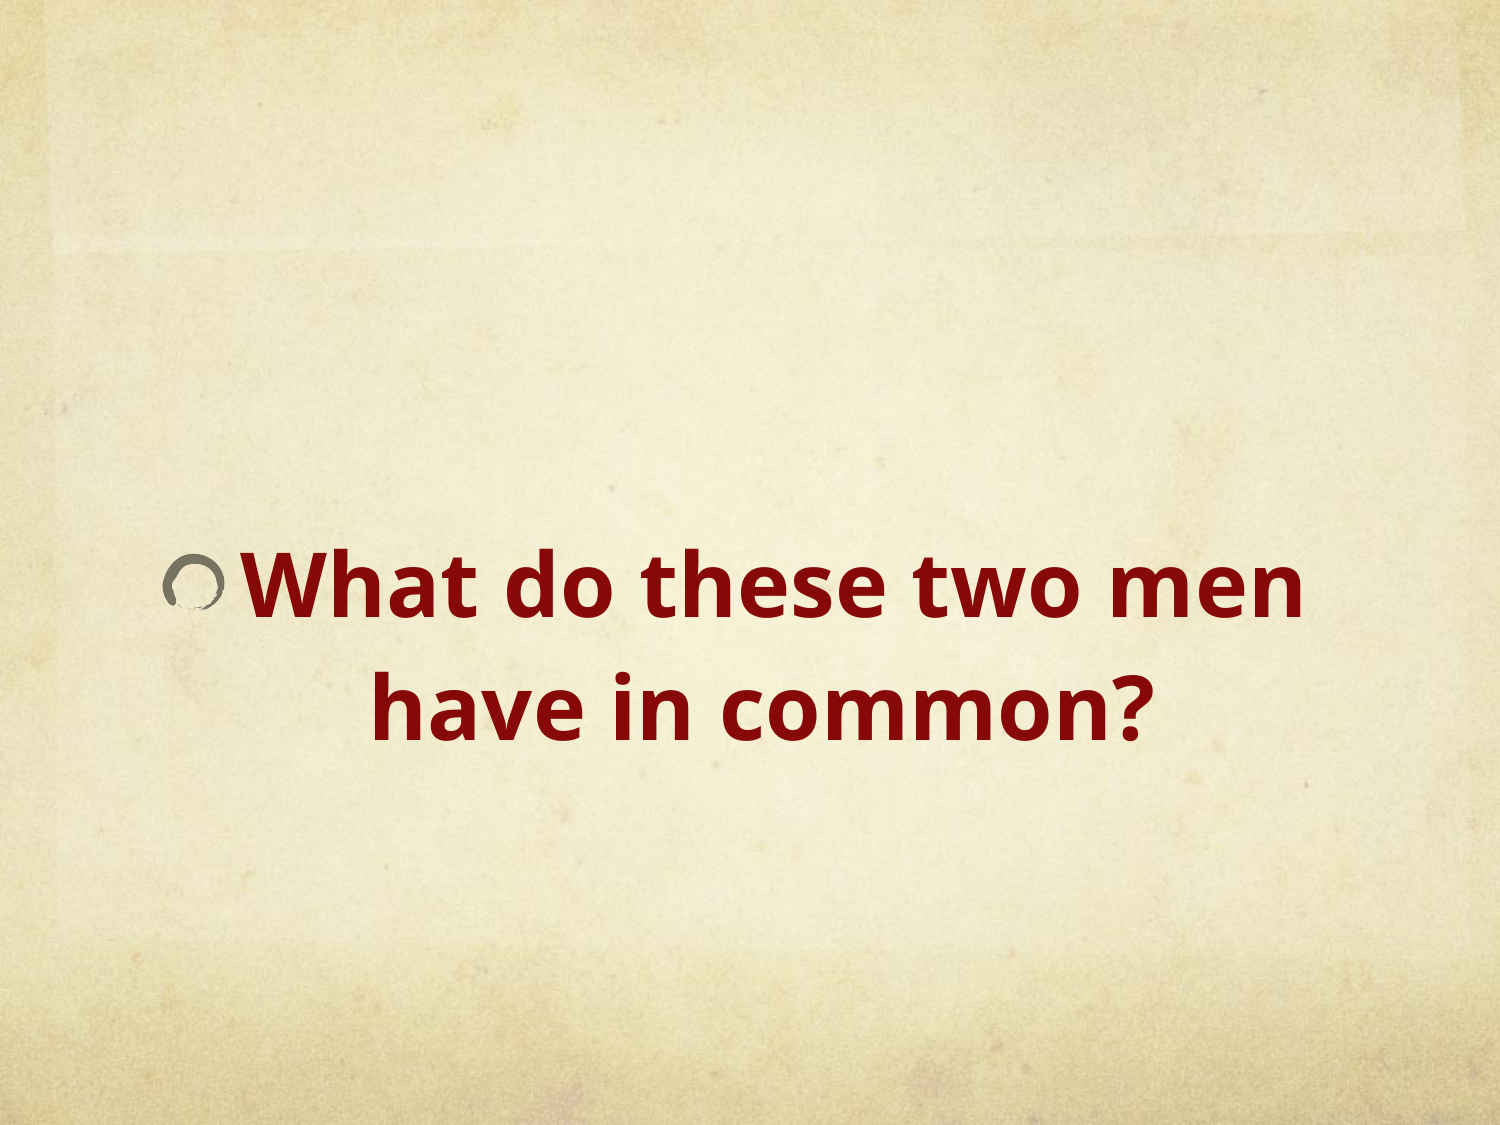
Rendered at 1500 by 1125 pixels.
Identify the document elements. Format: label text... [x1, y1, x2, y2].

picture [0, 0, 1500, 1125]
list What do these two men have in common? [48, 123, 1427, 777]
